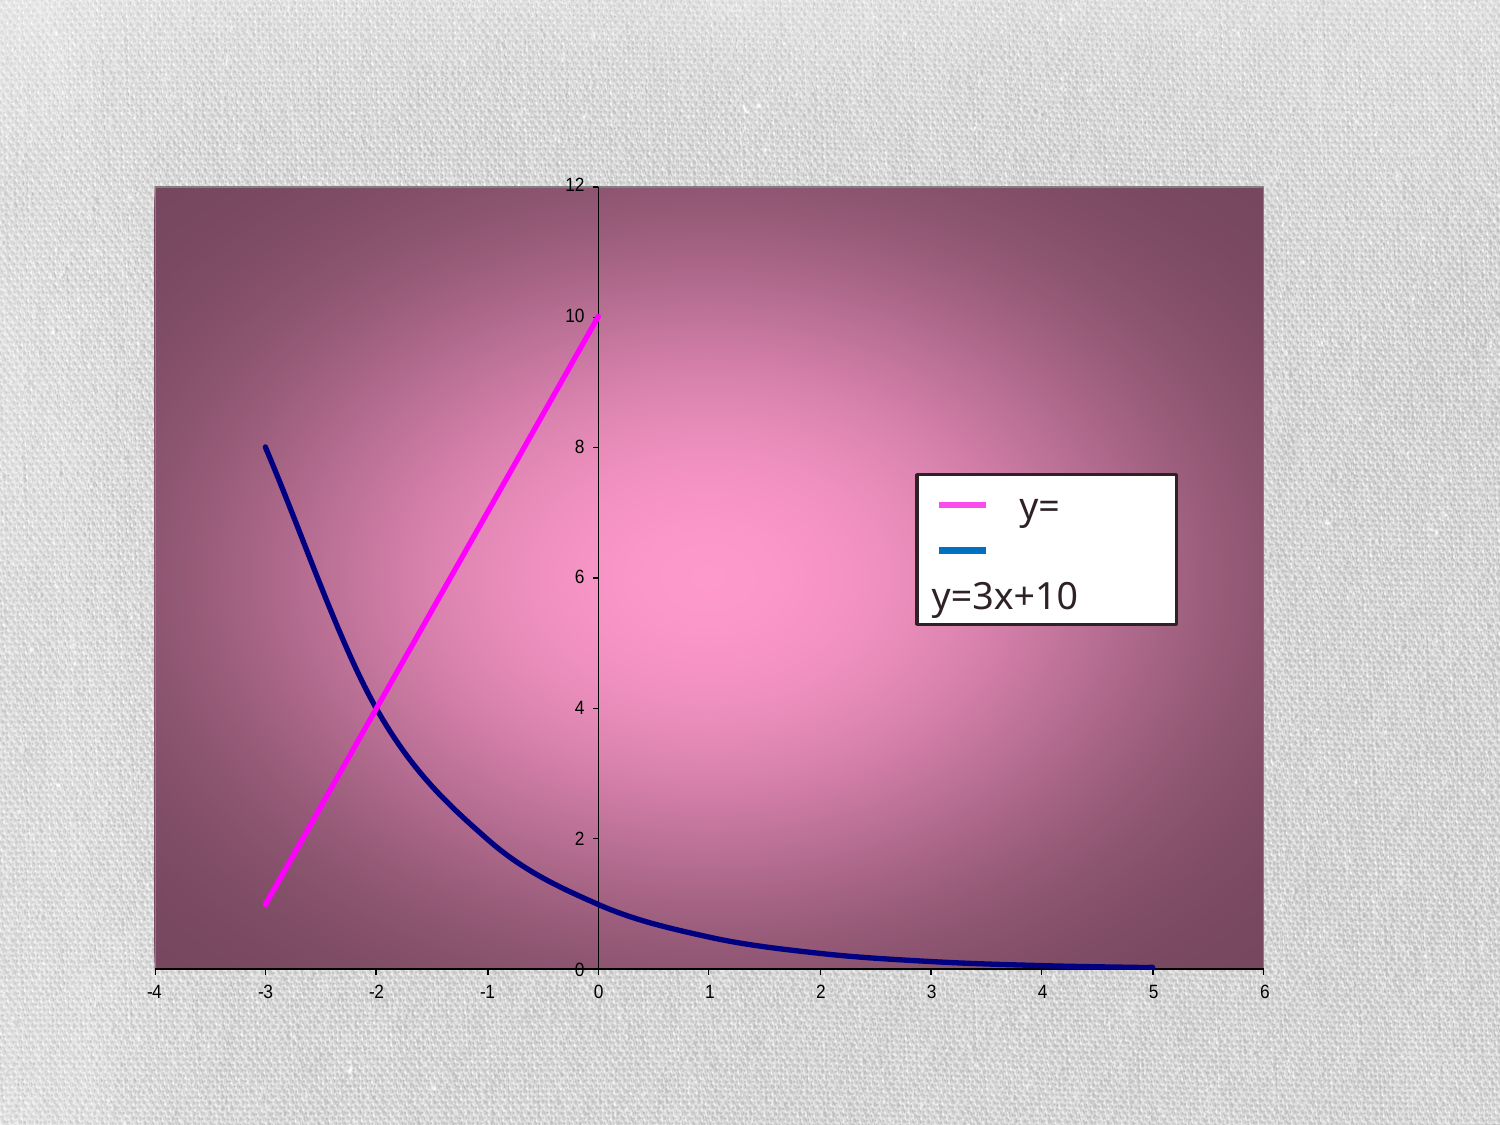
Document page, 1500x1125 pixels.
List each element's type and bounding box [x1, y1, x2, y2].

text_box [100, 30, 467, 181]
list [123, 145, 1425, 1036]
